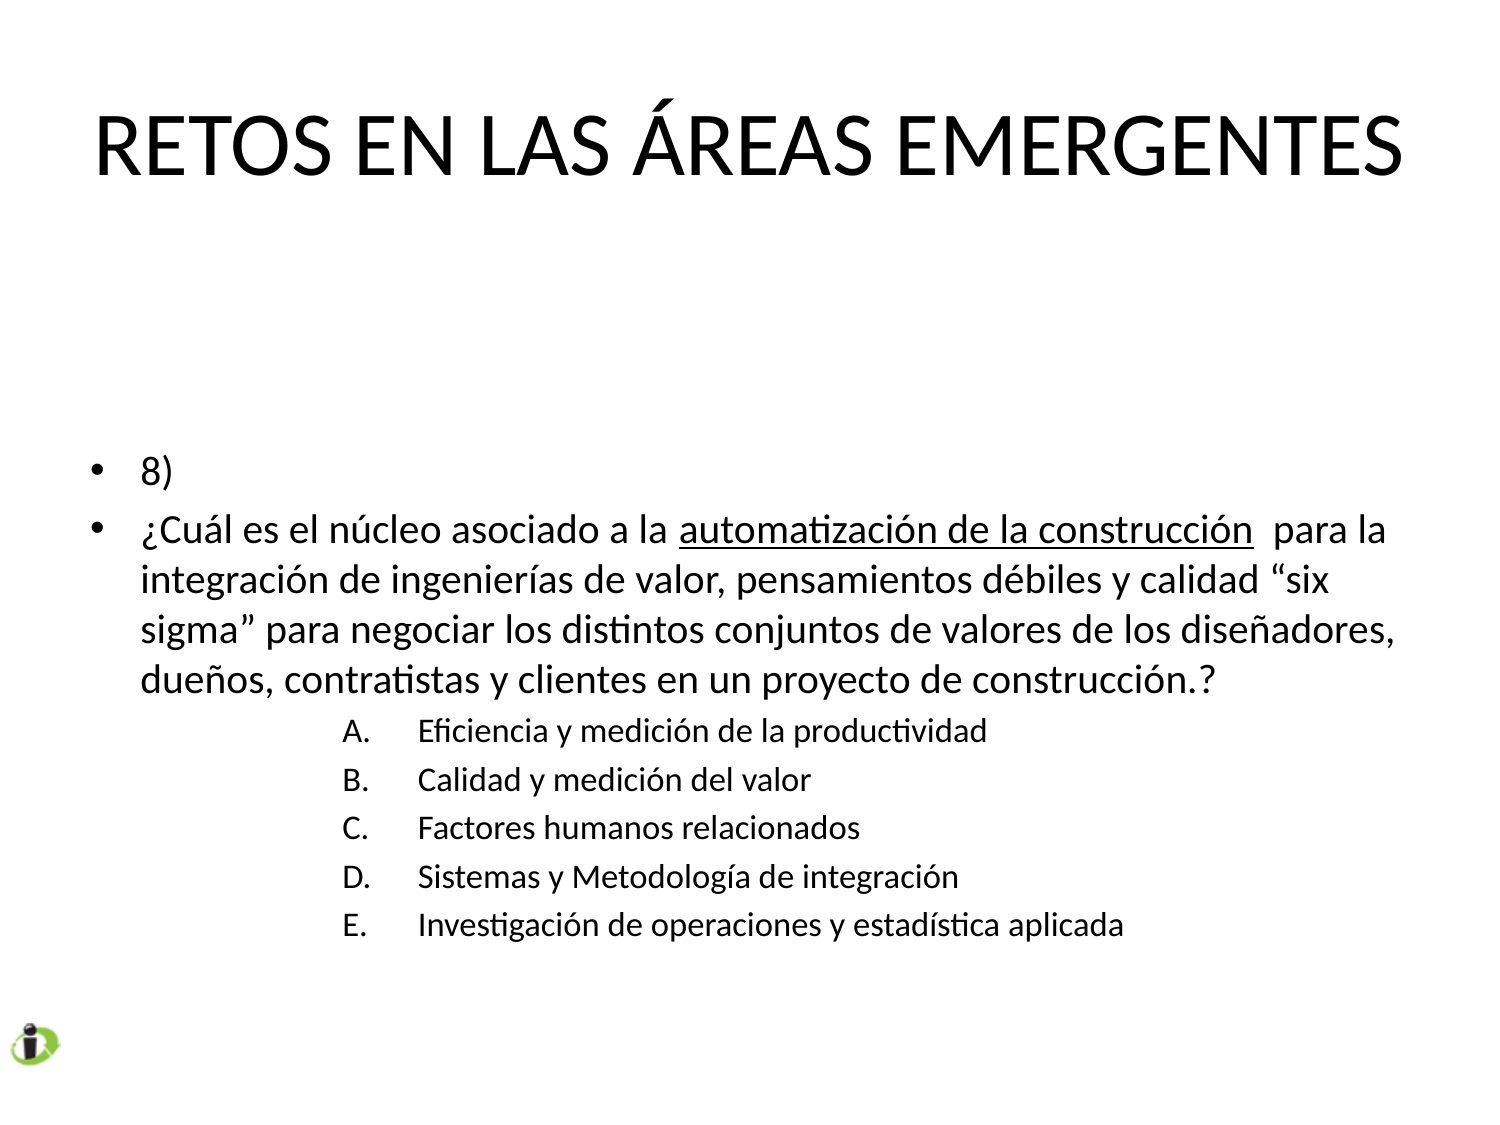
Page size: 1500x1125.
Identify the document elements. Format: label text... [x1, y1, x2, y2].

picture [10, 1020, 61, 1072]
title RETOS EN LAS ÁREAS EMERGENTES [75, 45, 1425, 233]
list 8) ¿Cuál es el núcleo asociado a la automatización de la construcción para la integración de ingenierías de valor, pensamientos débiles y calidad “six sigma” para negociar los distintos conjuntos de valores de los diseñadores, dueños, contratistas y clientes en un proyecto de construcción.? Eficiencia y medición de la productividad Calidad y medición del valor Factores humanos relacionados Sistemas y Metodología de integración Investigación de operaciones y estadística aplicada [75, 262, 1425, 1005]
